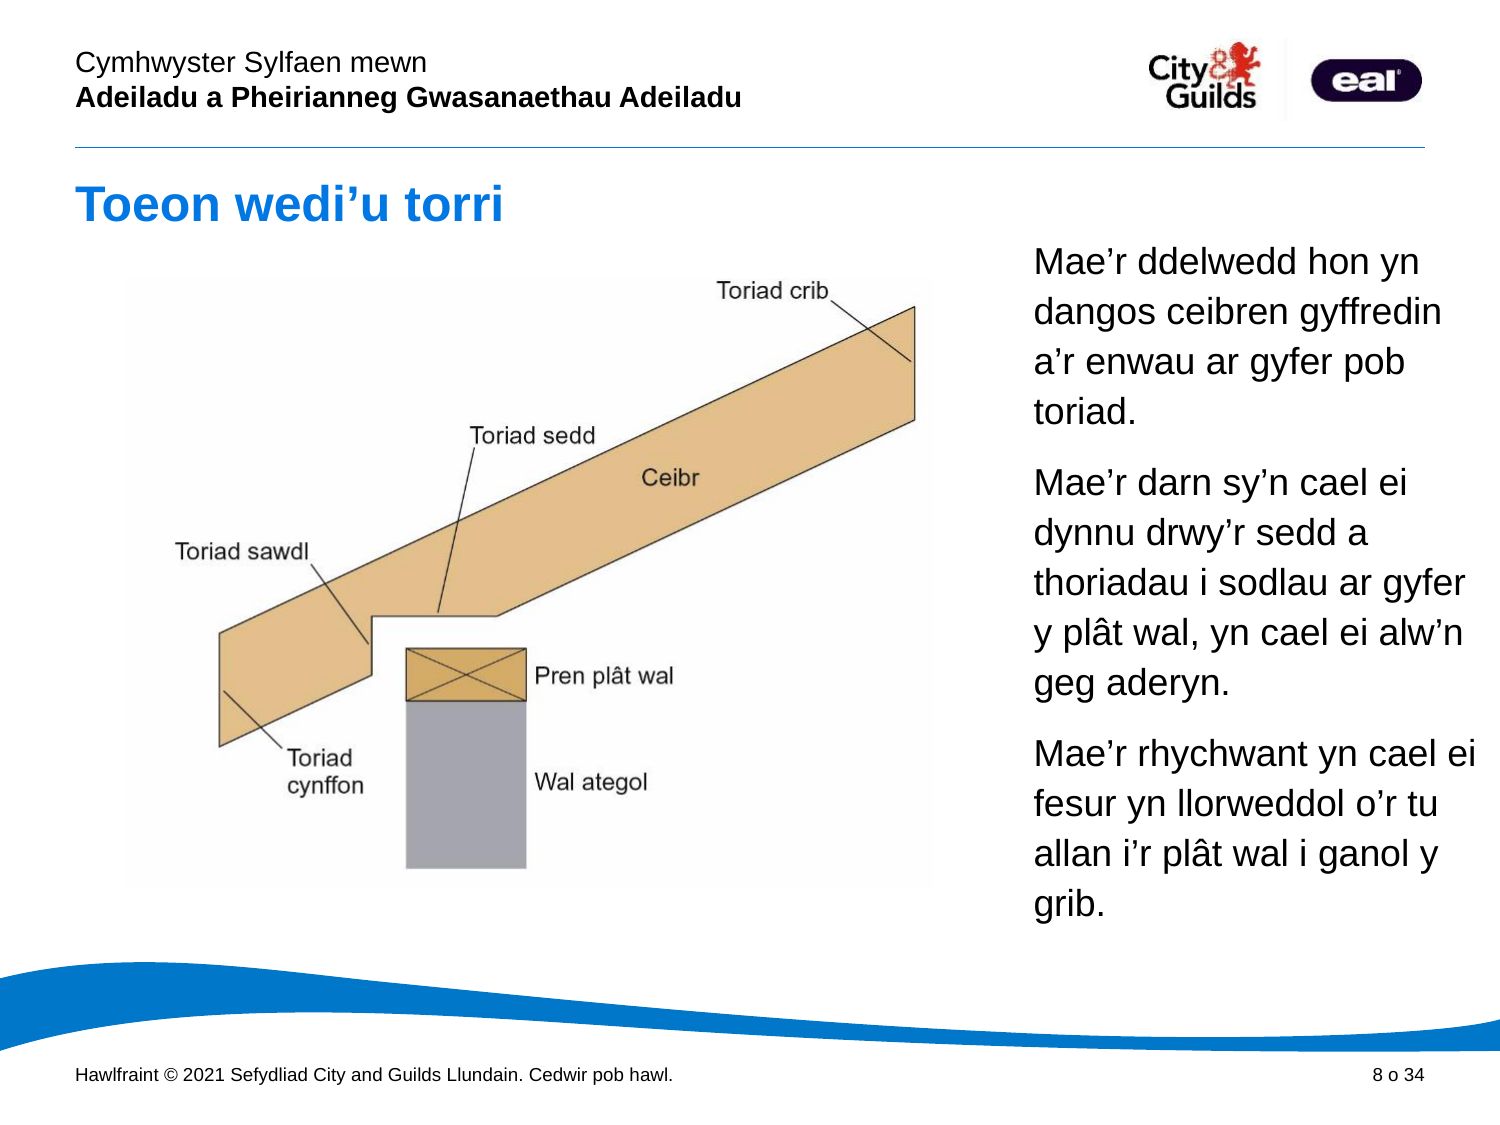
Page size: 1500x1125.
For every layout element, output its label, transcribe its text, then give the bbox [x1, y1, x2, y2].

title Toeon wedi’u torri [74, 171, 1426, 235]
list Mae’r ddelwedd hon yn dangos ceibren gyffredin a’r enwau ar gyfer pob toriad. Mae’r darn sy’n cael ei dynnu drwy’r sedd a thoriadau i sodlau ar gyfer y plât wal, yn cael ei alw’n geg aderyn. Mae’r rhychwant yn cael ei fesur yn llorweddol o’r tu allan i’r plât wal i ganol y grib. [1033, 231, 1483, 1008]
picture [1149, 38, 1422, 121]
picture [123, 278, 934, 888]
